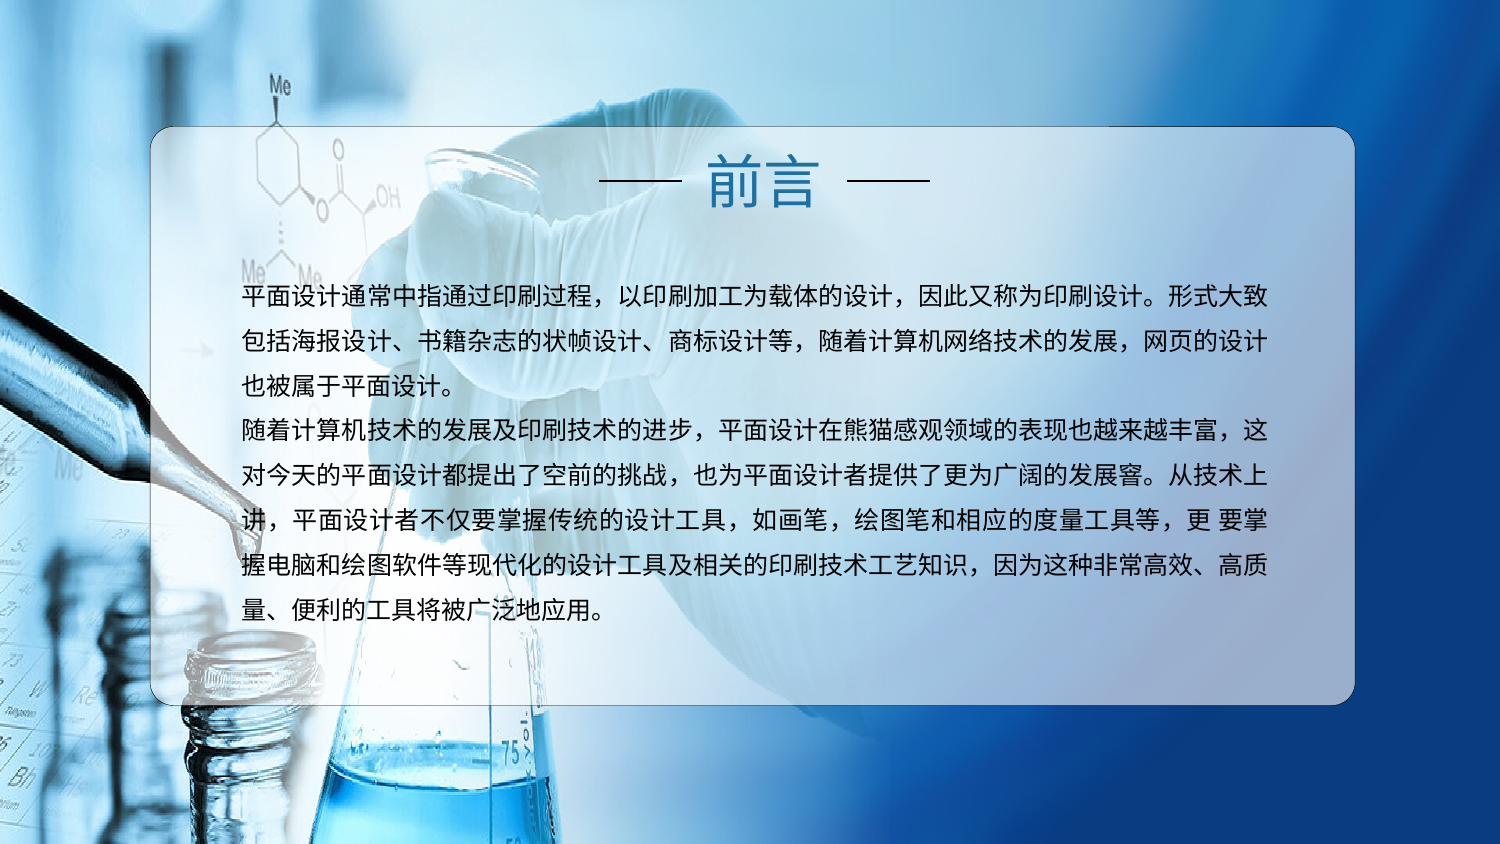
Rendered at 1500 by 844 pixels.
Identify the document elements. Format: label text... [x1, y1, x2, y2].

text_box [150, 126, 1356, 706]
text_box 前言 [691, 138, 839, 223]
text_box 平面设计通常中指通过印刷过程，以印刷加工为载体的设计，因此又称为印刷设计。形式大致包括海报设计、书籍杂志的状帧设计、商标设计等，随着计算机网络技术的发展，网页的设计也被属于平面设计。 随着计算机技术的发展及印刷技术的进步，平面设计在熊猫感观领域的表现也越来越丰富，这对今天的平面设计都提出了空前的挑战，也为平面设计者提供了更为广阔的发展窨。从技术上讲，平面设计者不仅要掌握传统的设计工具，如画笔，绘图笔和相应的度量工具等，更 要掌握电脑和绘图软件等现代化的设计工具及相关的印刷技术工艺知识，因为这种非常高效、高质量、便利的工具将被广泛地应用。 [226, 257, 1286, 632]
picture [0, 0, 1500, 844]
